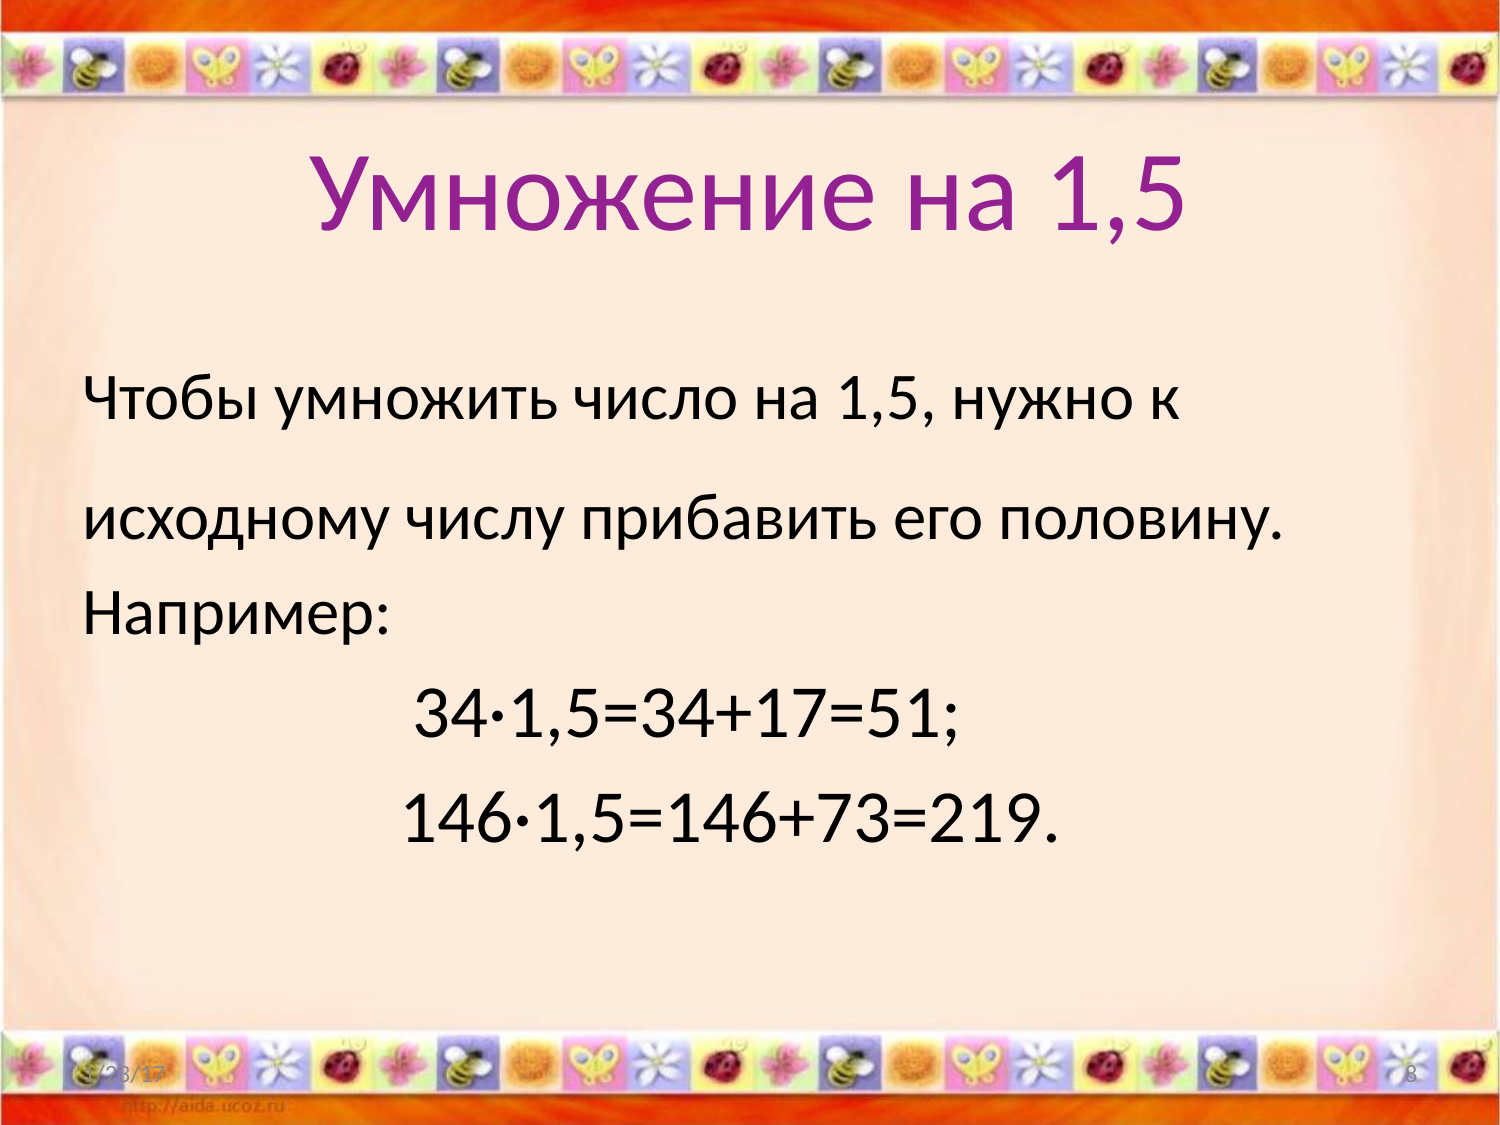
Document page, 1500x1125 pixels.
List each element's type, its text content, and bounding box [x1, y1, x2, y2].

title Умножение на 1,5 [74, 90, 1426, 210]
text_box 1/23/17 [75, 1050, 425, 1095]
list Чтобы умножить число на 1,5, нужно к исходному числу прибавить его половину. Например: 34·1,5=34+17=51; 146·1,5=146+73=219. [74, 210, 1426, 1006]
picture [0, 0, 1500, 1125]
slide_number 8 [1394, 1050, 1426, 1096]
